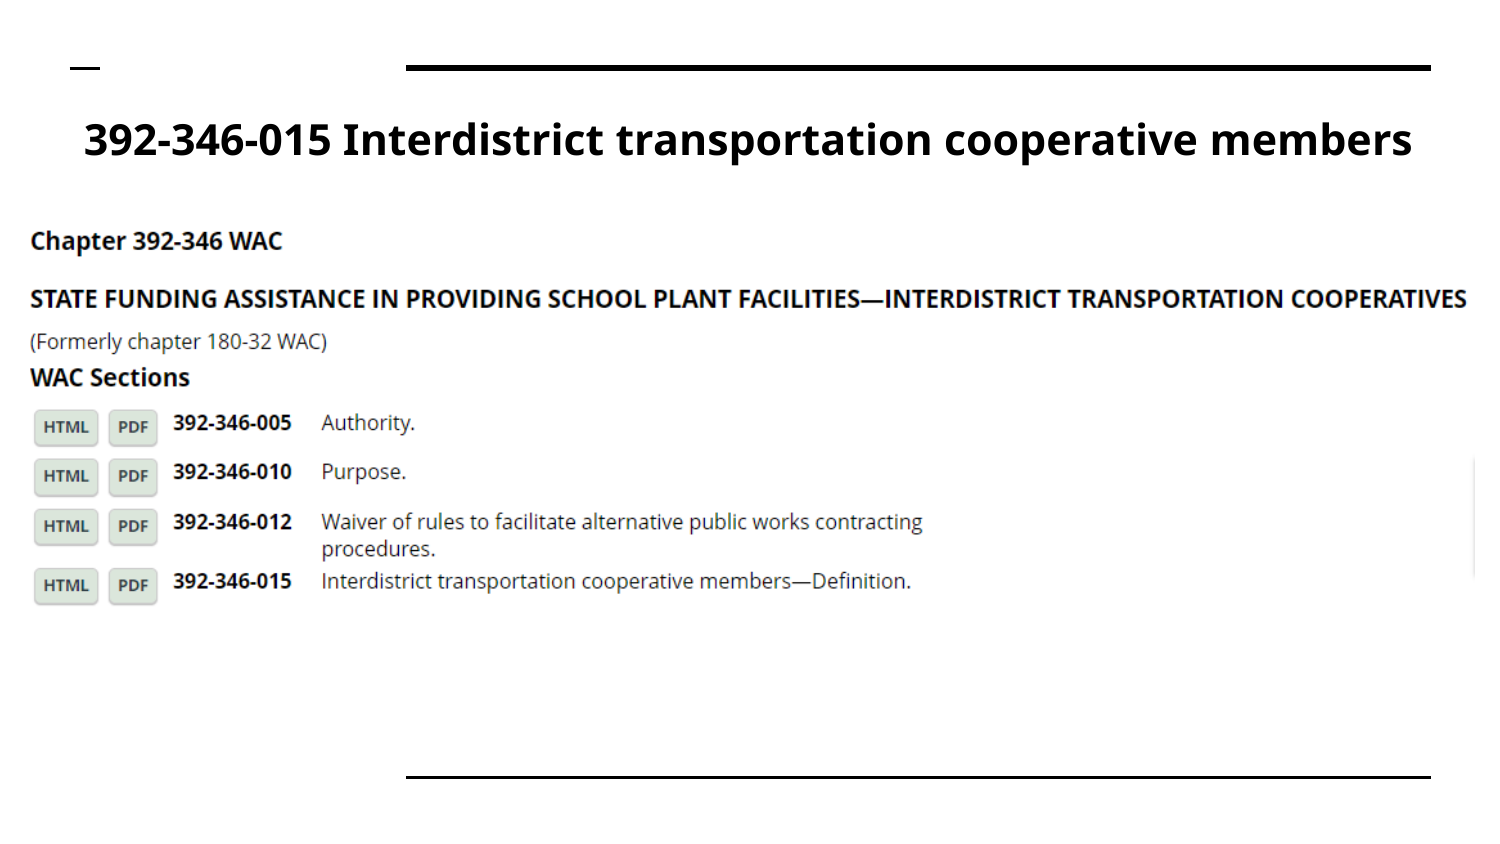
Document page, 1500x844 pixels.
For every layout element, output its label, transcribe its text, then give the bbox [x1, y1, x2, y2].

picture [24, 223, 1476, 608]
title 392-346-015 Interdistrict transportation cooperative members [68, 94, 1431, 199]
